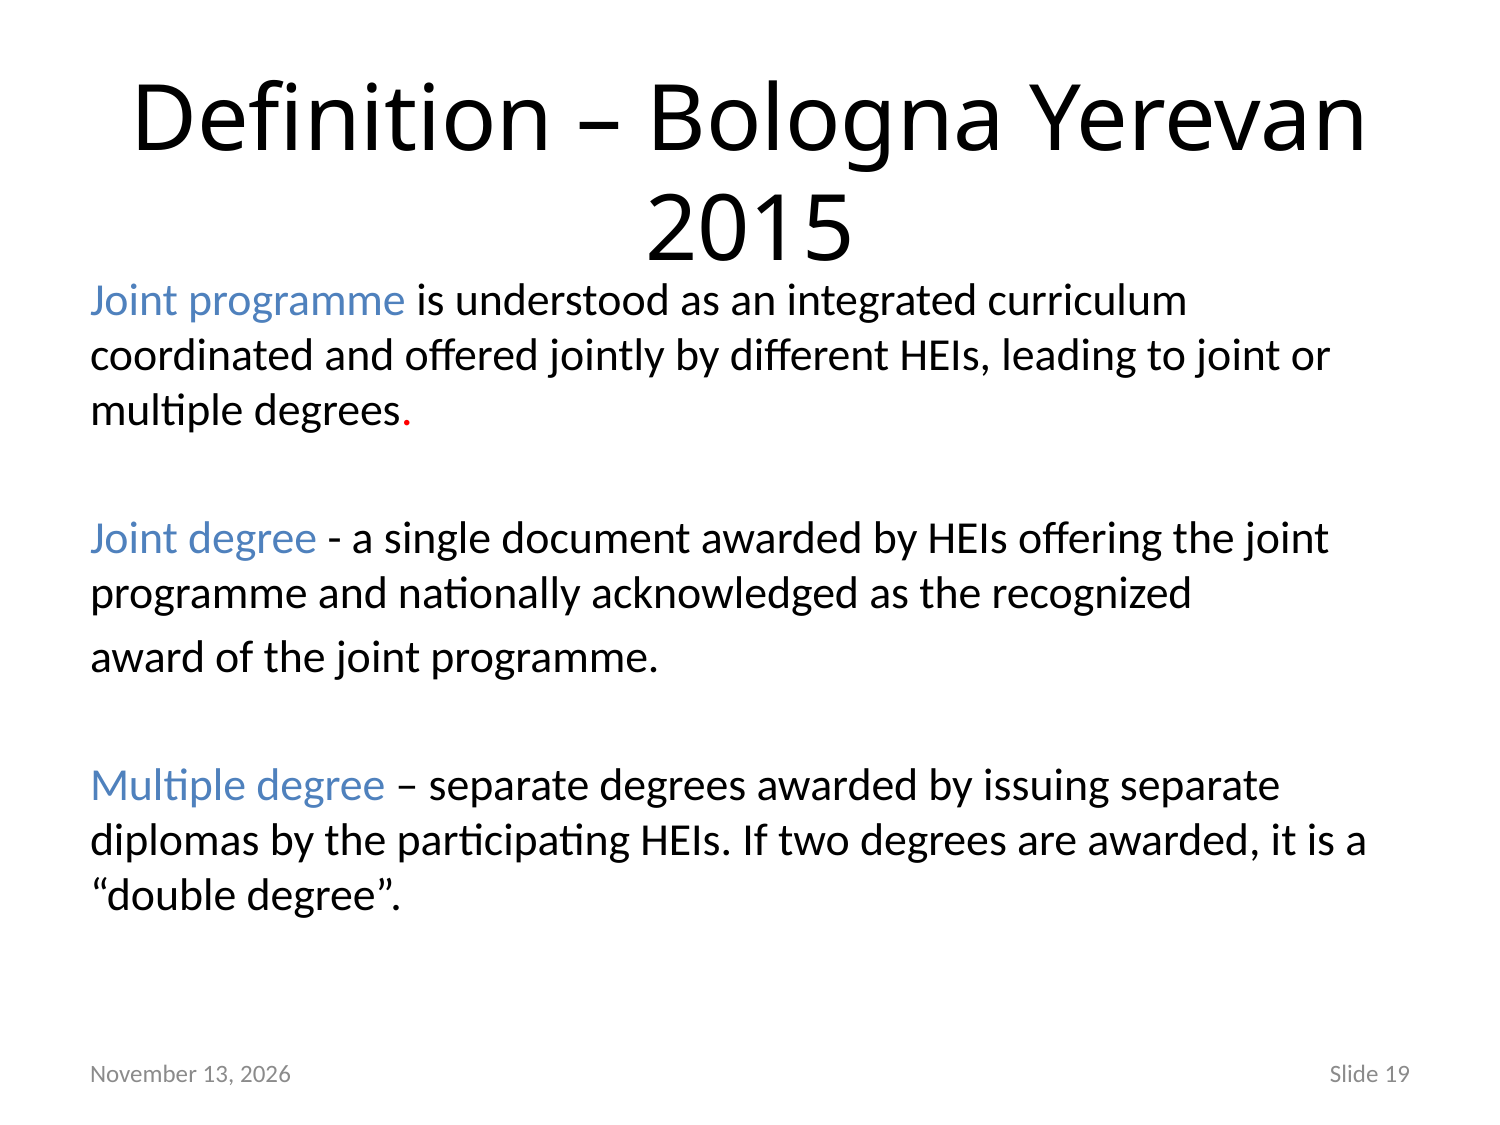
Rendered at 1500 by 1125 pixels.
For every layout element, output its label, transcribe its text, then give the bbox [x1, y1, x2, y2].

slide_number Slide 19 [1074, 1042, 1425, 1103]
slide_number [75, 1042, 425, 1103]
list Joint programme is understood as an integrated curriculum coordinated and offered jointly by different HEIs, leading to joint or multiple degrees. Joint degree - a single document awarded by HEIs offering the joint programme and nationally acknowledged as the recognized award of the joint programme. Multiple degree – separate degrees awarded by issuing separate diplomas by the participating HEIs. If two degrees are awarded, it is a “double degree”. [74, 262, 1426, 1006]
title Definition – Bologna Yerevan 2015 [52, 112, 1448, 226]
